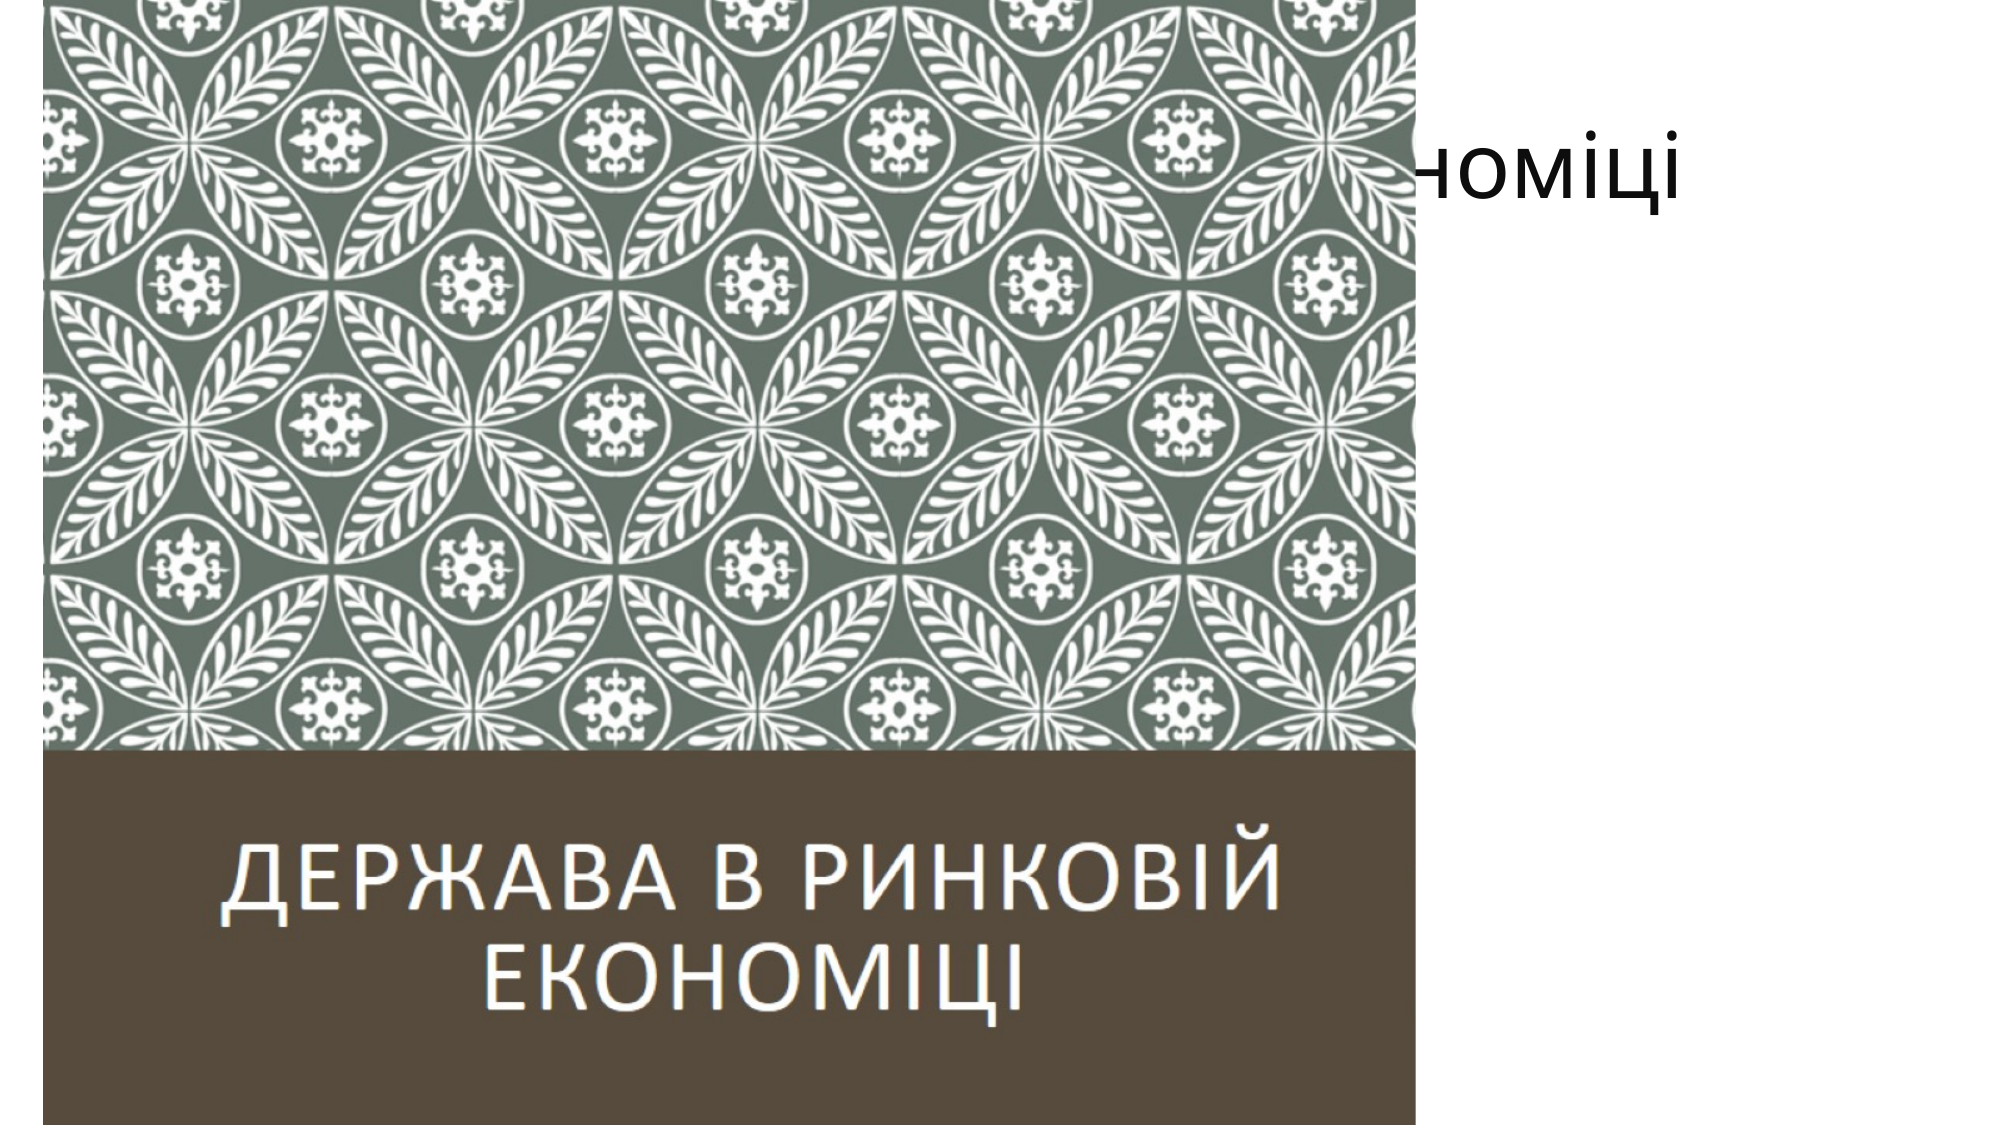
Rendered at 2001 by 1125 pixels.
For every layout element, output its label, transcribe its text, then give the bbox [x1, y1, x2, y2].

picture [43, 0, 1416, 1125]
title Держава в ринковій економіці [1416, 59, 1863, 278]
